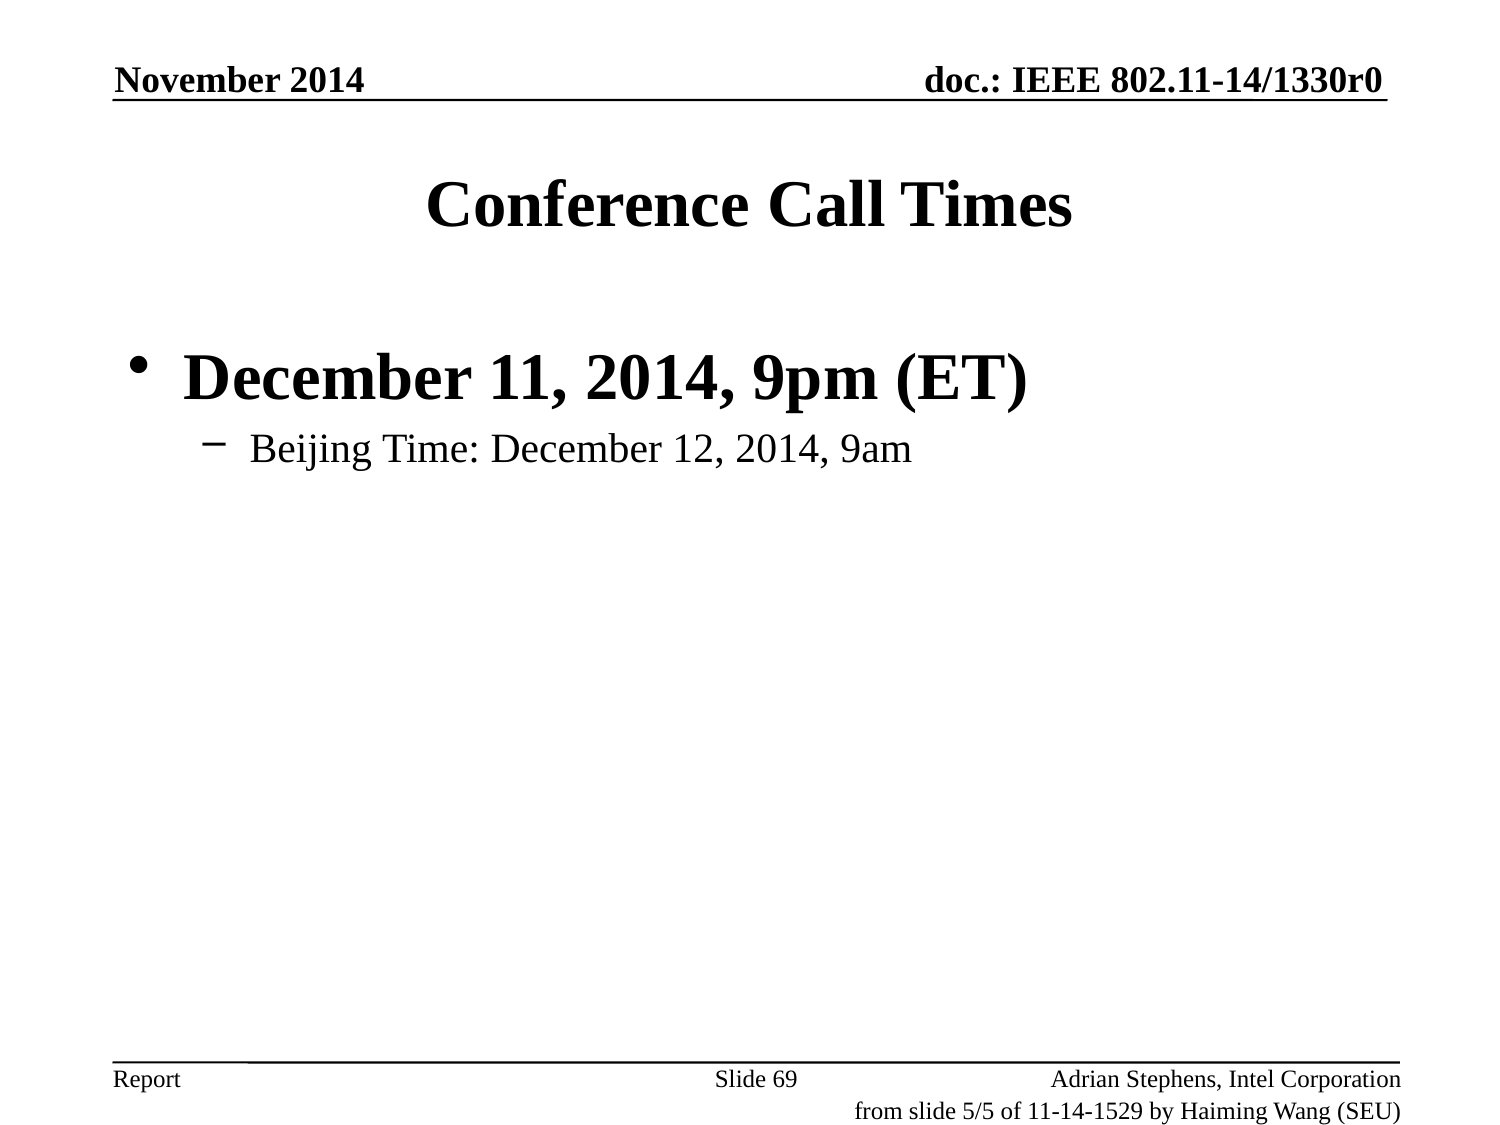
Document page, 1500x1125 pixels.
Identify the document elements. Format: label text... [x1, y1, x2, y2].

text_box from slide 5/5 of 11-14-1529 by Haiming Wang (SEU) [343, 1087, 1417, 1125]
footer Adrian Stephens, Intel Corporation [949, 1061, 1402, 1087]
list December 11, 2014, 9pm (ET) Beijing Time: December 12, 2014, 9am [112, 324, 1388, 1000]
title Conference Call Times [112, 112, 1388, 288]
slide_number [114, 54, 374, 101]
slide_number Slide 69 [712, 1061, 800, 1087]
